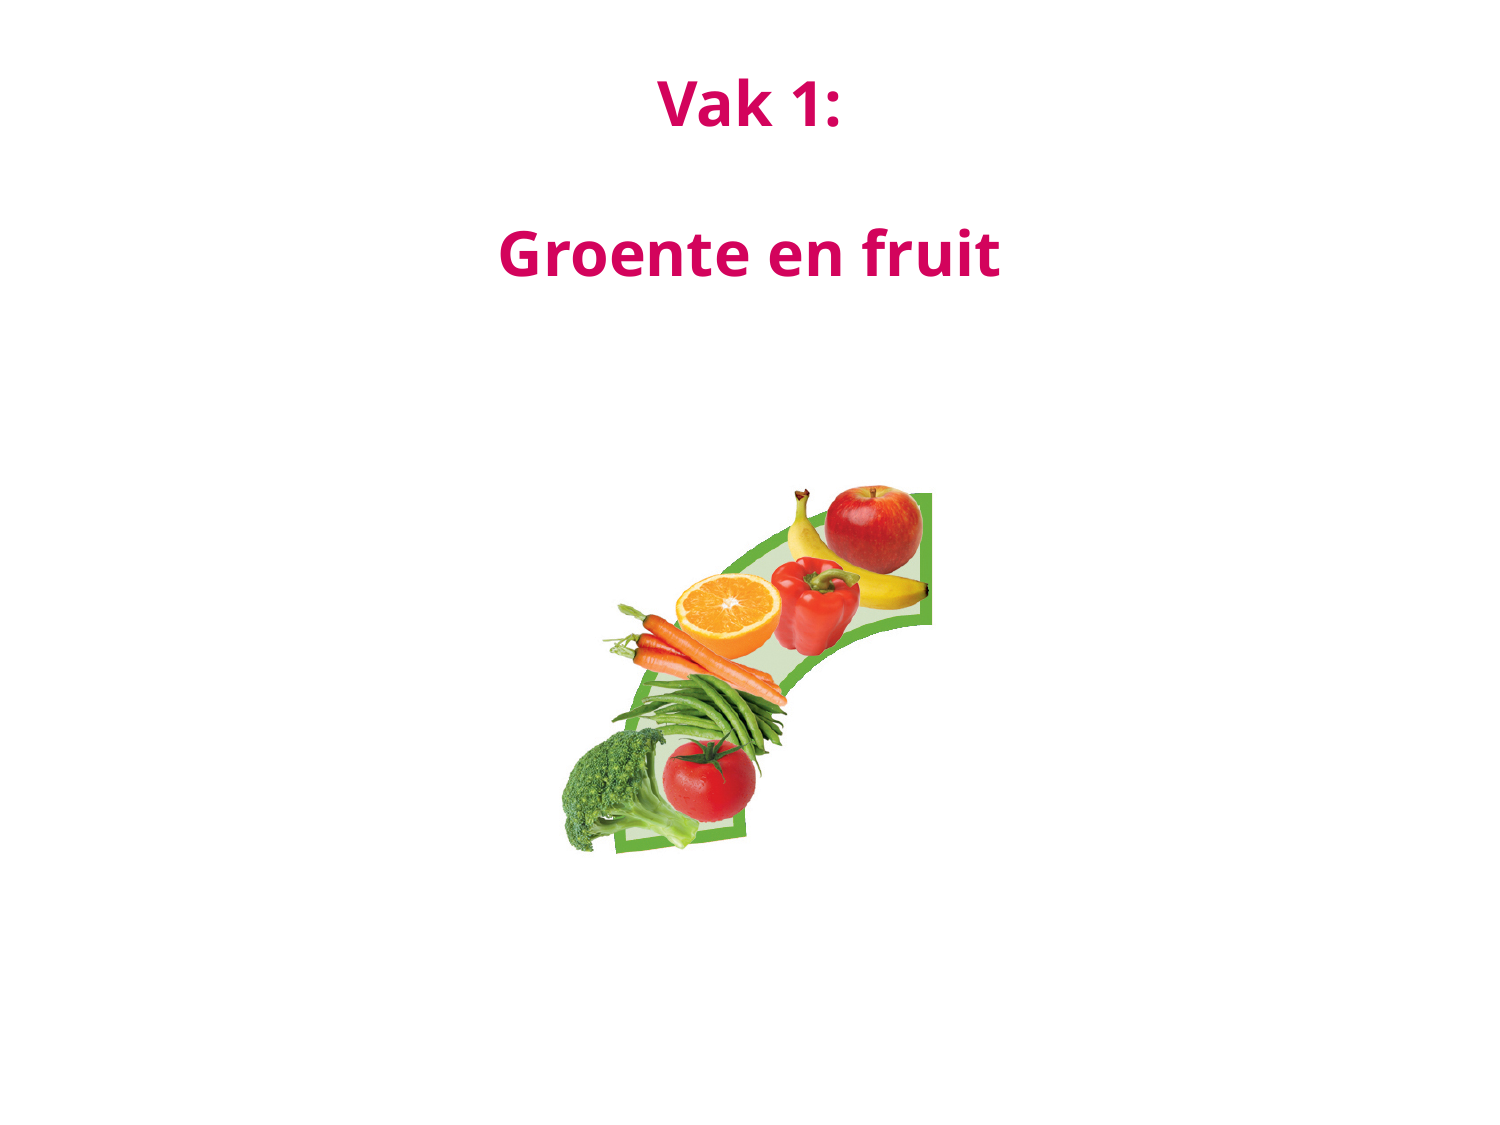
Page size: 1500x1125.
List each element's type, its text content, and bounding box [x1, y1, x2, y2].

picture [537, 444, 965, 892]
title Vak 1: Groente en fruit [75, 45, 1425, 233]
